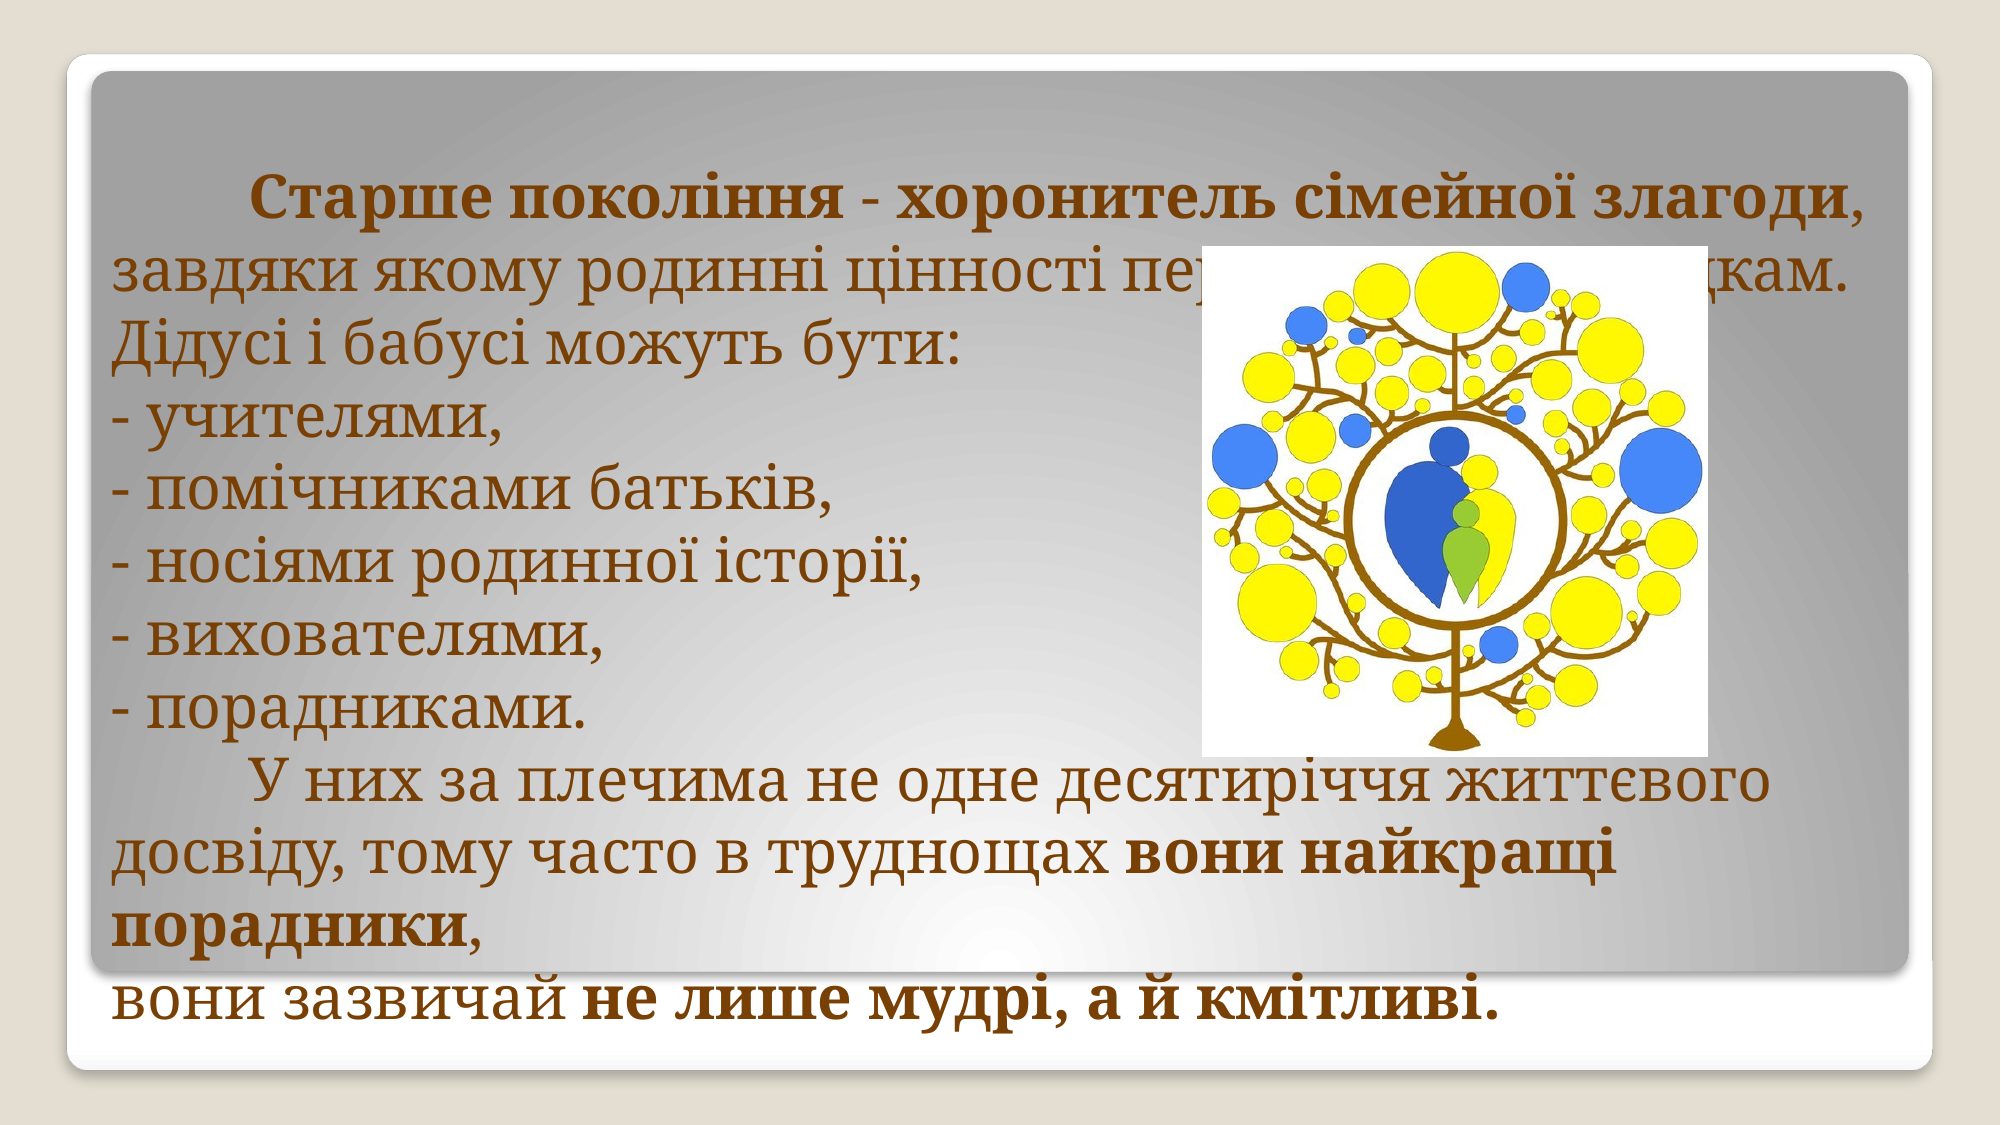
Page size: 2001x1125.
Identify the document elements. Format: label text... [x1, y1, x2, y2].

title Старше покоління - хоронитель сімейної злагоди, завдяки якому родинні цінності передається нащадкам. Дідусі і бабусі можуть бути: - учителями, - помічниками батьків, - носіями родинної історії, - вихователями, - порадниками. У них за плечима не одне десятиріччя життєвого досвіду, тому часто в труднощах вони найкращі порадники, вони зазвичай не лише мудрі, а й кмітливі. [96, 71, 1886, 1040]
picture [1202, 246, 1709, 757]
